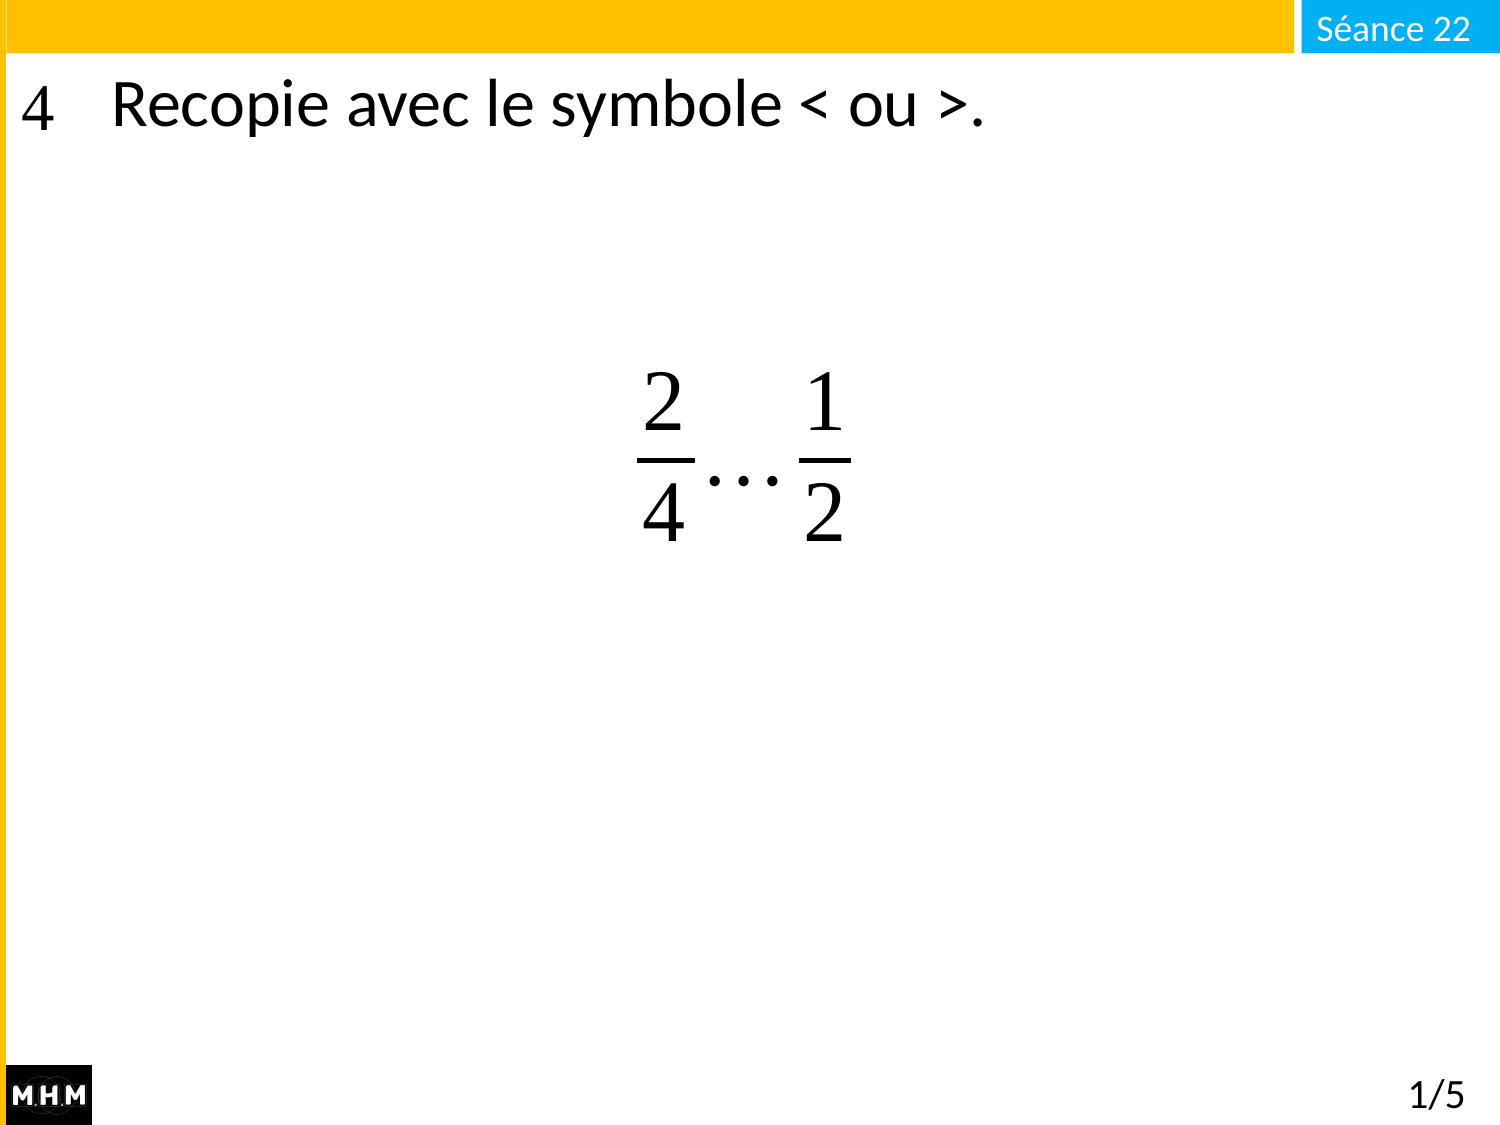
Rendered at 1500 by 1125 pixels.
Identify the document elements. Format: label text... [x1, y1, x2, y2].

list 1/5 [1373, 1064, 1500, 1125]
title Recopie avec le symbole < ou >. [96, 60, 1391, 150]
picture [6, 1065, 92, 1125]
